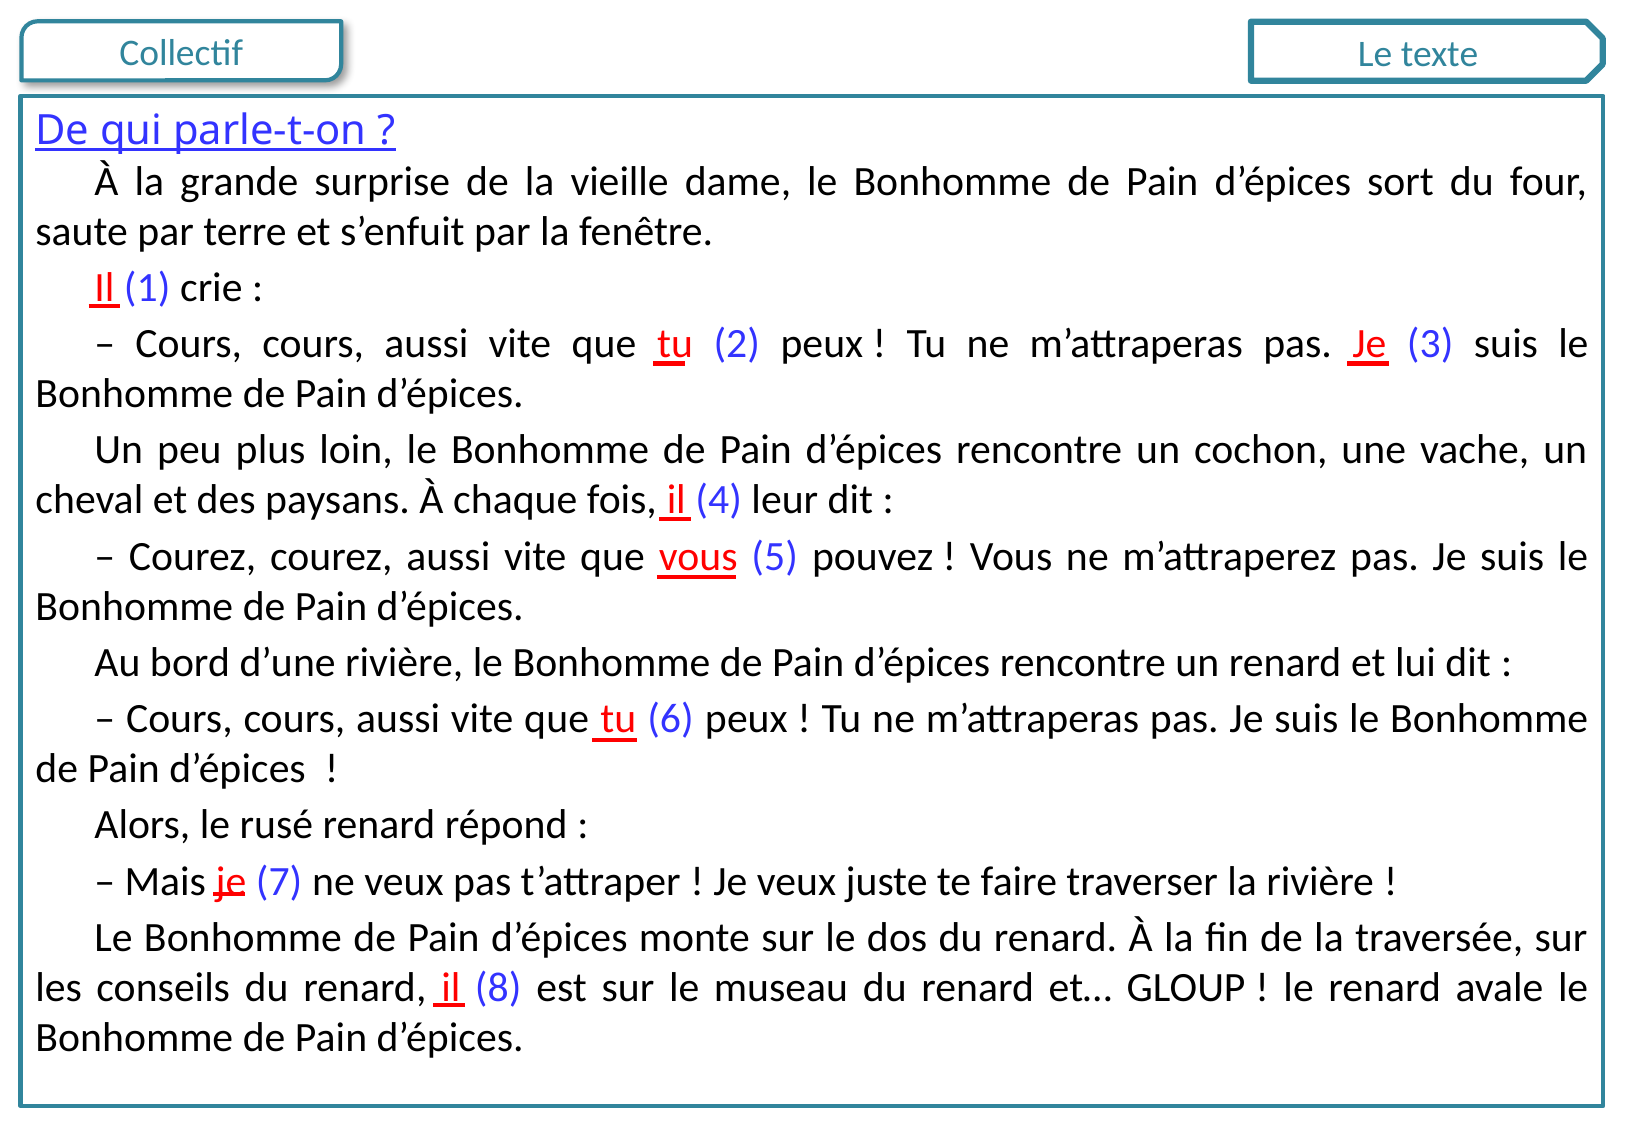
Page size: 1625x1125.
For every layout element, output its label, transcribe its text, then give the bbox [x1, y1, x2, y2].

list De qui parle-t-on ? À la grande surprise de la vieille dame, le Bonhomme de Pain d’épices sort du four, saute par terre et s’enfuit par la fenêtre. Il (1) crie : – Cours, cours, aussi vite que tu (2) peux ! Tu ne m’attraperas pas. Je (3) suis le Bonhomme de Pain d’épices. Un peu plus loin, le Bonhomme de Pain d’épices rencontre un cochon, une vache, un cheval et des paysans. À chaque fois, il (4) leur dit : – Courez, courez, aussi vite que vous (5) pouvez ! Vous ne m’attraperez pas. Je suis le Bonhomme de Pain d’épices. Au bord d’une rivière, le Bonhomme de Pain d’épices rencontre un renard et lui dit : – Cours, cours, aussi vite que tu (6) peux ! Tu ne m’attraperas pas. Je suis le Bonhomme de Pain d’épices ! Alors, le rusé renard répond : – Mais je (7) ne veux pas t’attraper ! Je veux juste te faire traverser la rivière ! Le Bonhomme de Pain d’épices monte sur le dos du renard. À la fin de la traversée, sur les conseils du renard, il (8) est sur le museau du renard et… GLOUP ! le renard avale le Bonhomme de Pain d’épices. [18, 94, 1605, 1108]
list Le texte [1251, 21, 1585, 81]
